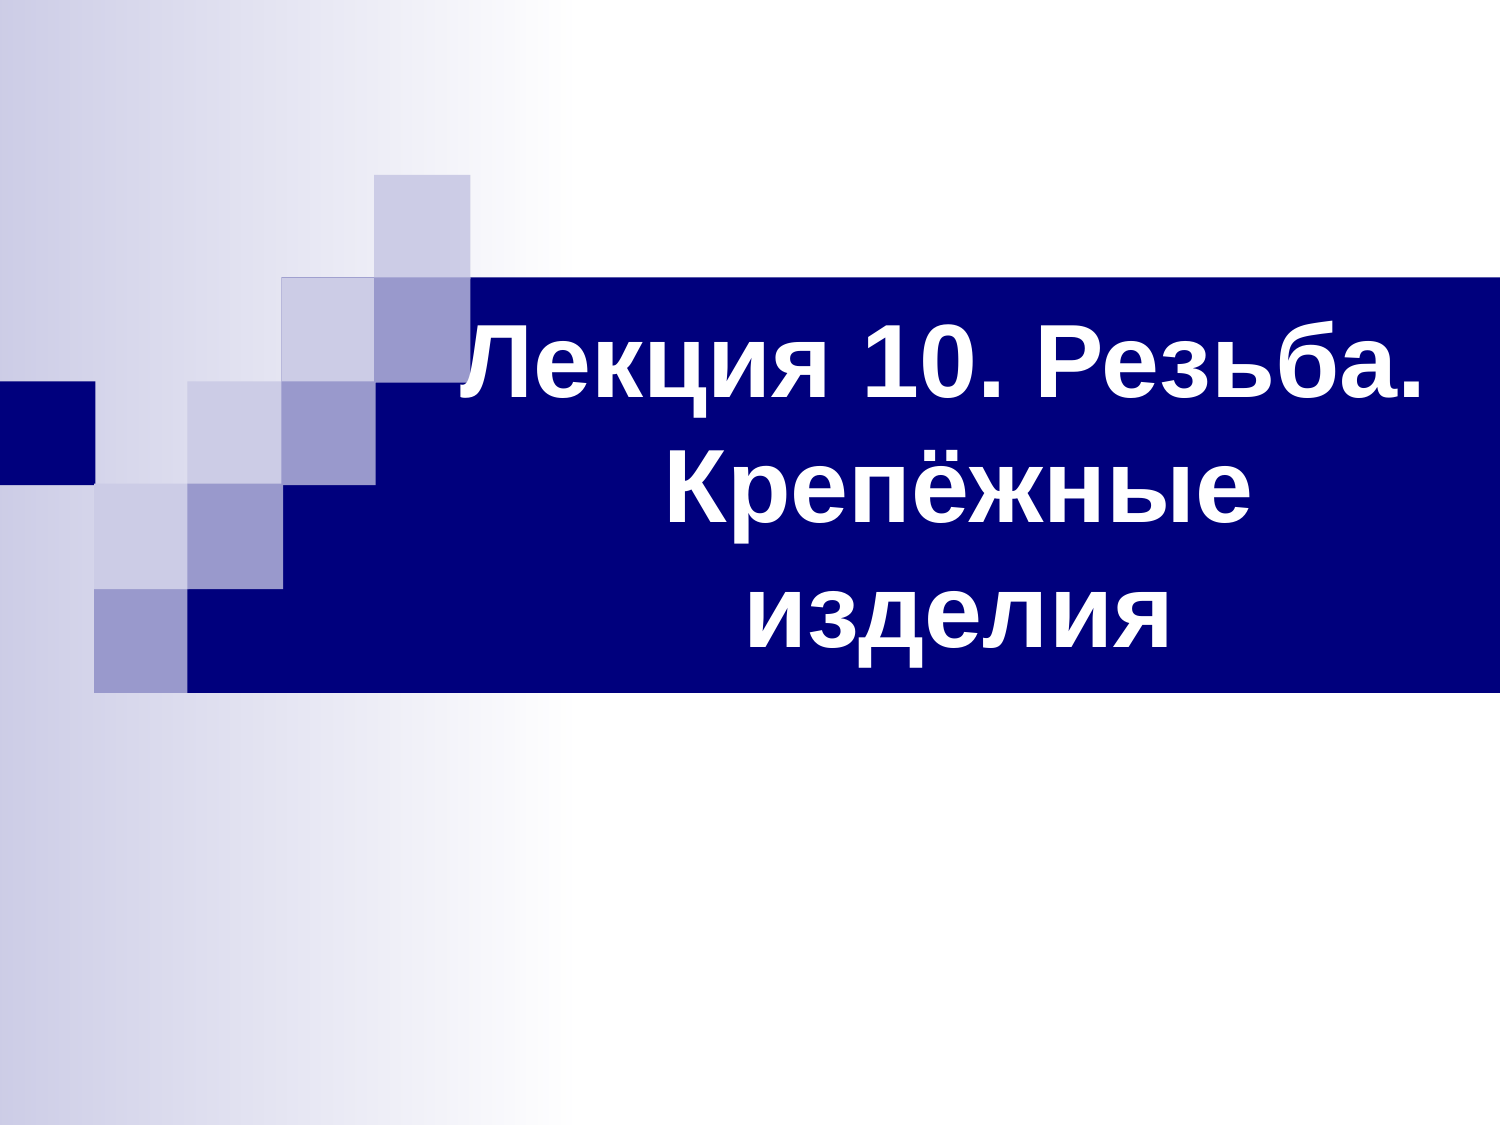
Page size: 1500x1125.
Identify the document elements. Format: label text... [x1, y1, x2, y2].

title Лекция 10. Резьба. Крепёжные изделия [442, 299, 1475, 663]
